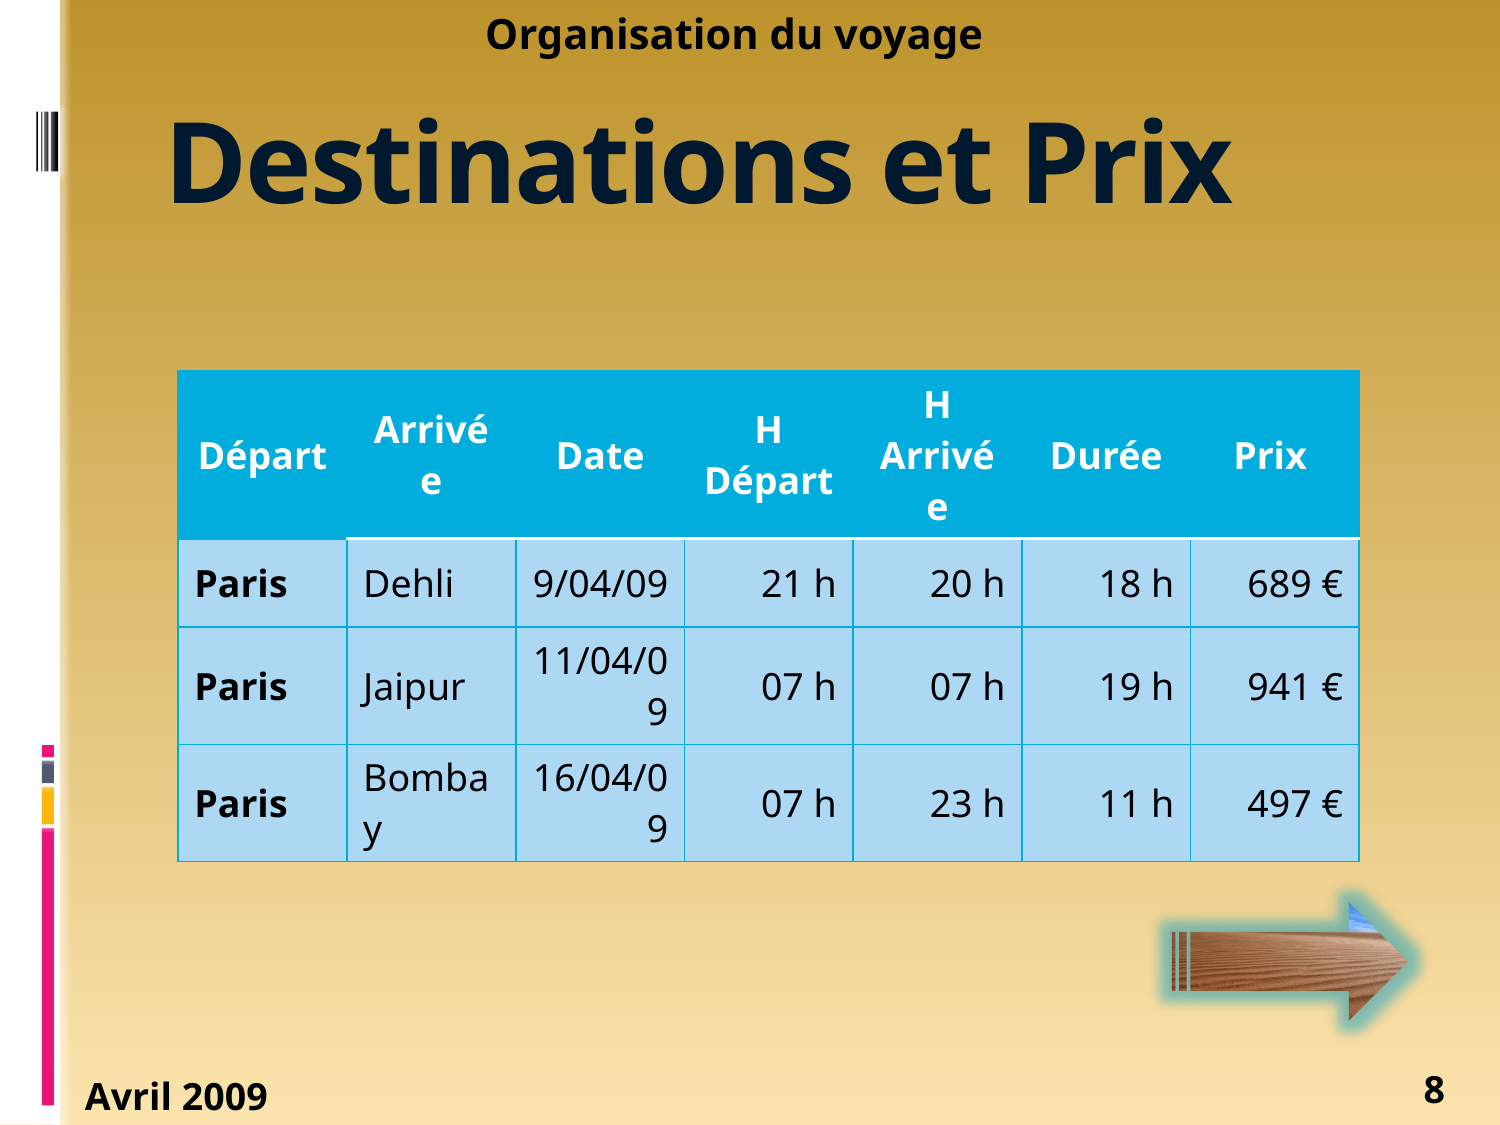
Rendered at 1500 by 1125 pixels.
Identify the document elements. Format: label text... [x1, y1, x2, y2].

table_cell 16/04/09 [517, 745, 684, 861]
table_header H Arrivée [854, 371, 1021, 537]
table_cell 11 h [1023, 745, 1190, 861]
table_cell 07 h [685, 745, 852, 861]
table_header Durée [1023, 371, 1190, 537]
table_cell 23 h [854, 745, 1021, 861]
table_cell Dehli [348, 540, 515, 626]
slide_number Avril 2009 [70, 1065, 340, 1125]
slide_number 8 [1408, 1055, 1500, 1125]
table_cell 19 h [1023, 628, 1190, 744]
table_cell Jaipur [348, 628, 515, 744]
picture [1190, 902, 1409, 1021]
table_header Date [517, 371, 684, 537]
picture [1179, 931, 1187, 991]
table_header Arrivée [348, 371, 515, 537]
table_header Départ [179, 371, 346, 538]
title Destinations et Prix [150, 83, 1425, 234]
table_cell Paris [179, 745, 346, 861]
table_cell 20 h [854, 540, 1021, 626]
table_cell 497 € [1191, 745, 1358, 861]
table_cell 11/04/09 [517, 628, 684, 744]
table_cell 941 € [1191, 628, 1358, 744]
picture [1171, 931, 1176, 991]
table_cell 07 h [685, 628, 852, 744]
footer Organisation du voyage [445, 0, 1024, 73]
table_header H Départ [685, 371, 852, 537]
table_cell 18 h [1023, 540, 1190, 626]
table_header Prix [1191, 371, 1358, 537]
table_cell Paris [179, 540, 346, 626]
table_cell Bombay [348, 745, 515, 861]
table_cell 21 h [685, 540, 852, 626]
table_cell Paris [179, 628, 346, 744]
table_cell 9/04/09 [517, 540, 684, 626]
table_cell 689 € [1191, 540, 1358, 626]
table_cell 07 h [854, 628, 1021, 744]
